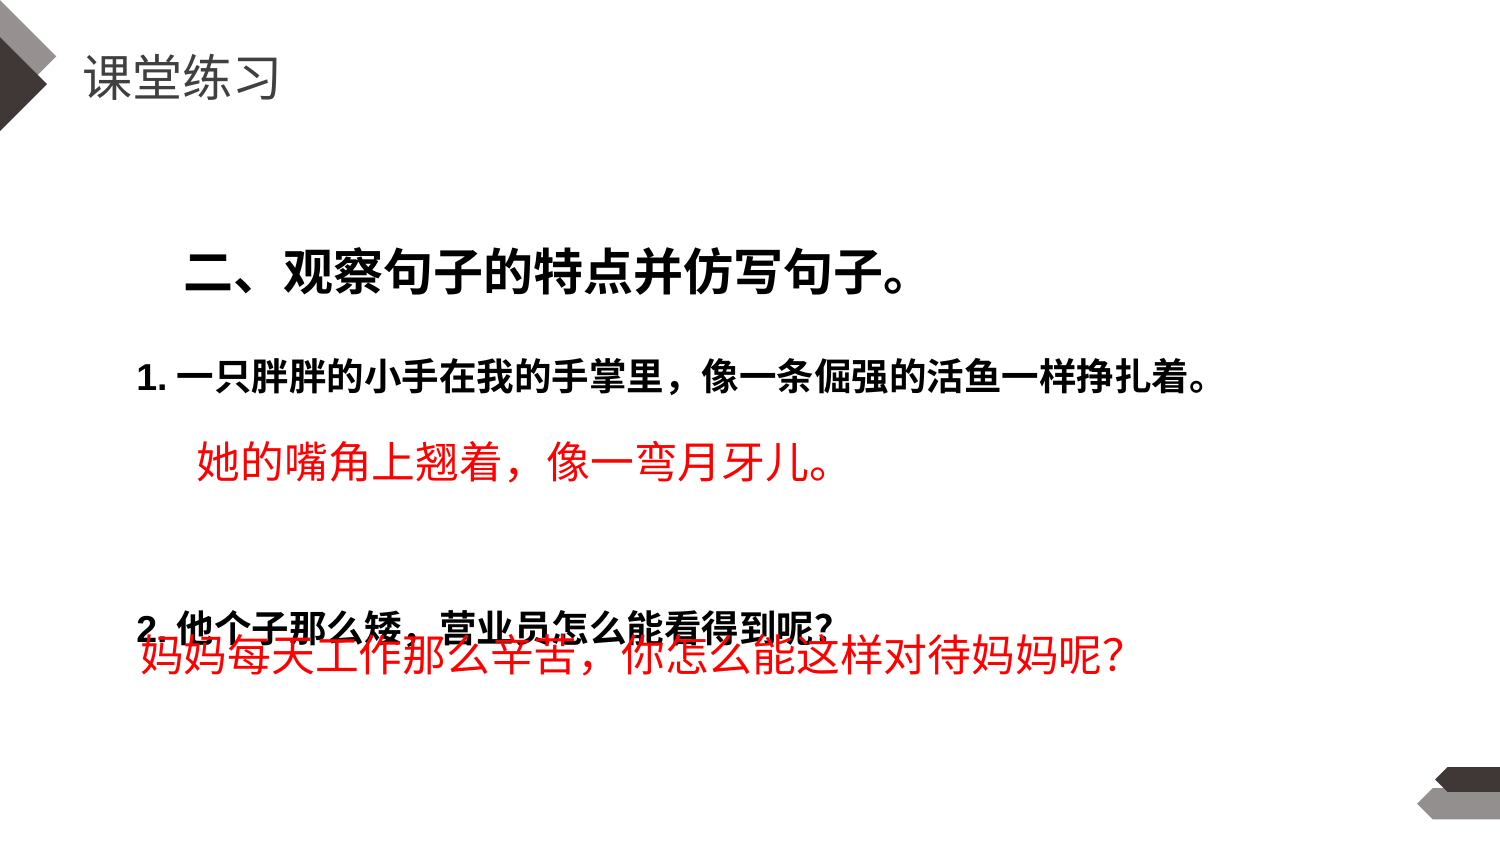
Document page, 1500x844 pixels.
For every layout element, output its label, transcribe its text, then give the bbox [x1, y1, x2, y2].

text_box 1.一只胖胖的小手在我的手掌里，像一条倔强的活鱼一样挣扎着。 2.他个子那么矮，营业员怎么能看得到呢？ [114, 329, 1221, 782]
text_box 课堂练习 [71, 40, 579, 113]
text_box 她的嘴角上翘着，像一弯月牙儿。 [185, 429, 865, 493]
text_box 二、观察句子的特点并仿写句子。 [147, 234, 920, 306]
text_box 妈妈每天工作那么辛苦，你怎么能这样对待妈妈呢？ [108, 621, 1170, 686]
